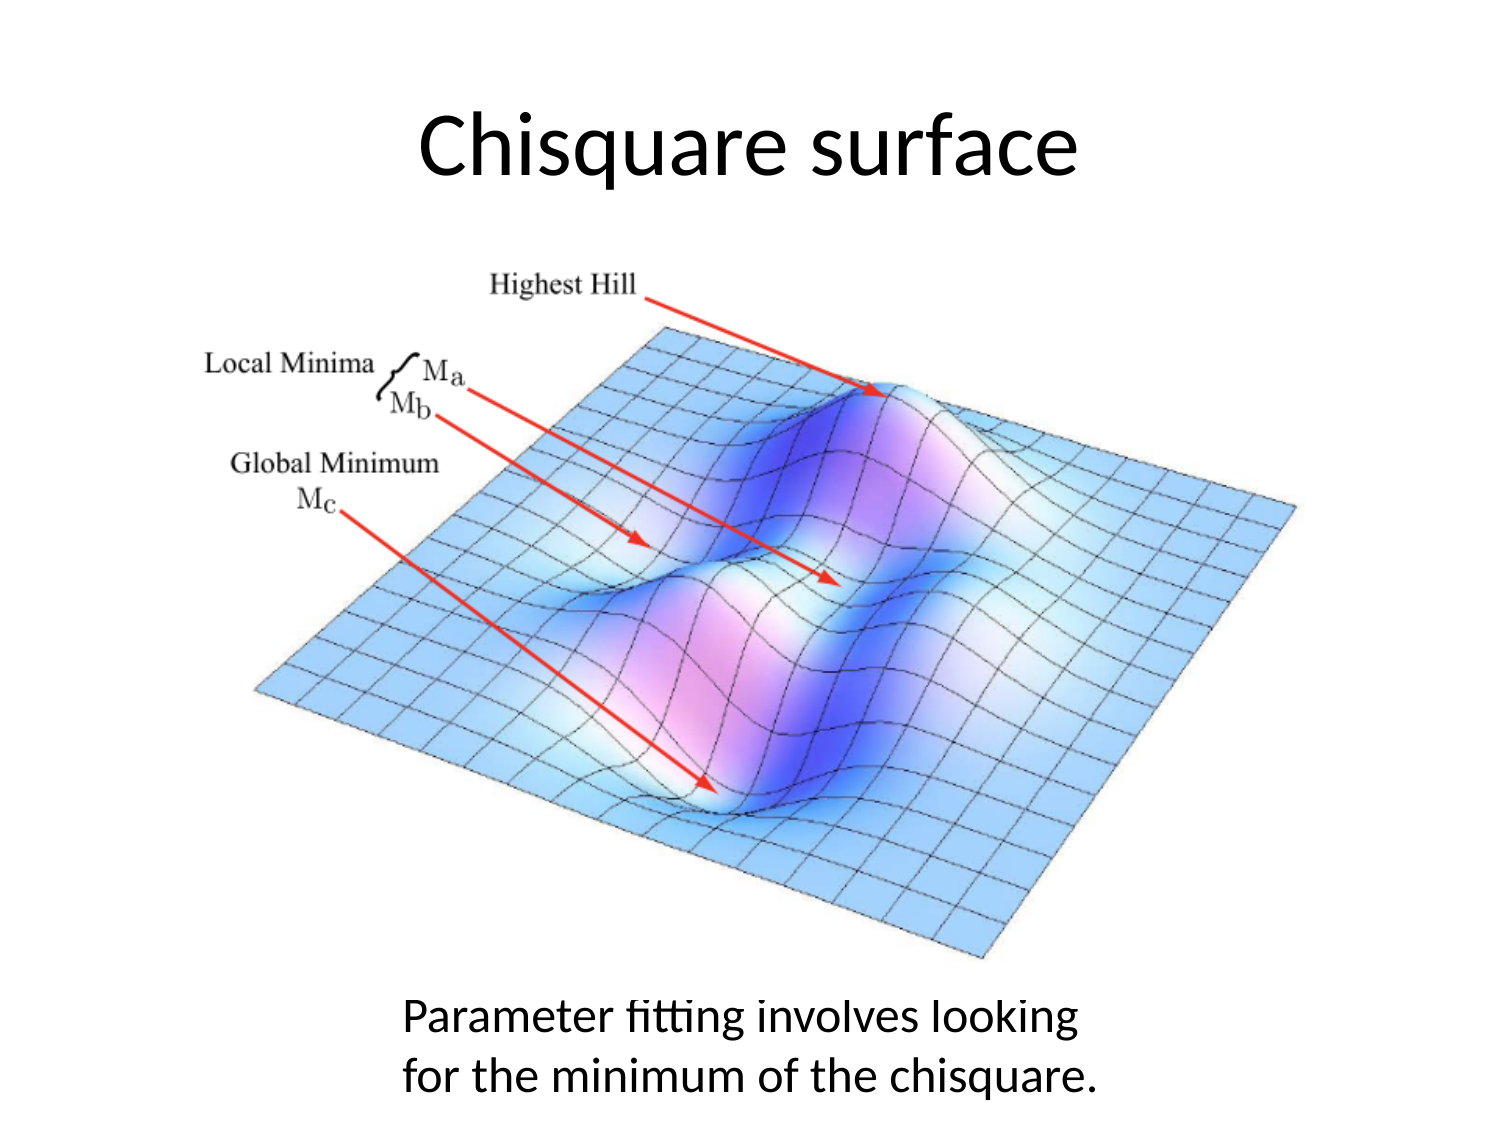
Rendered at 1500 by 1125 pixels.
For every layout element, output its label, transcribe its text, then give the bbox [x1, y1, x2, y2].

title Chisquare surface [75, 45, 1425, 233]
text_box Parameter fitting involves looking for the minimum of the chisquare. [387, 974, 1475, 1110]
picture [137, 232, 1419, 1001]
